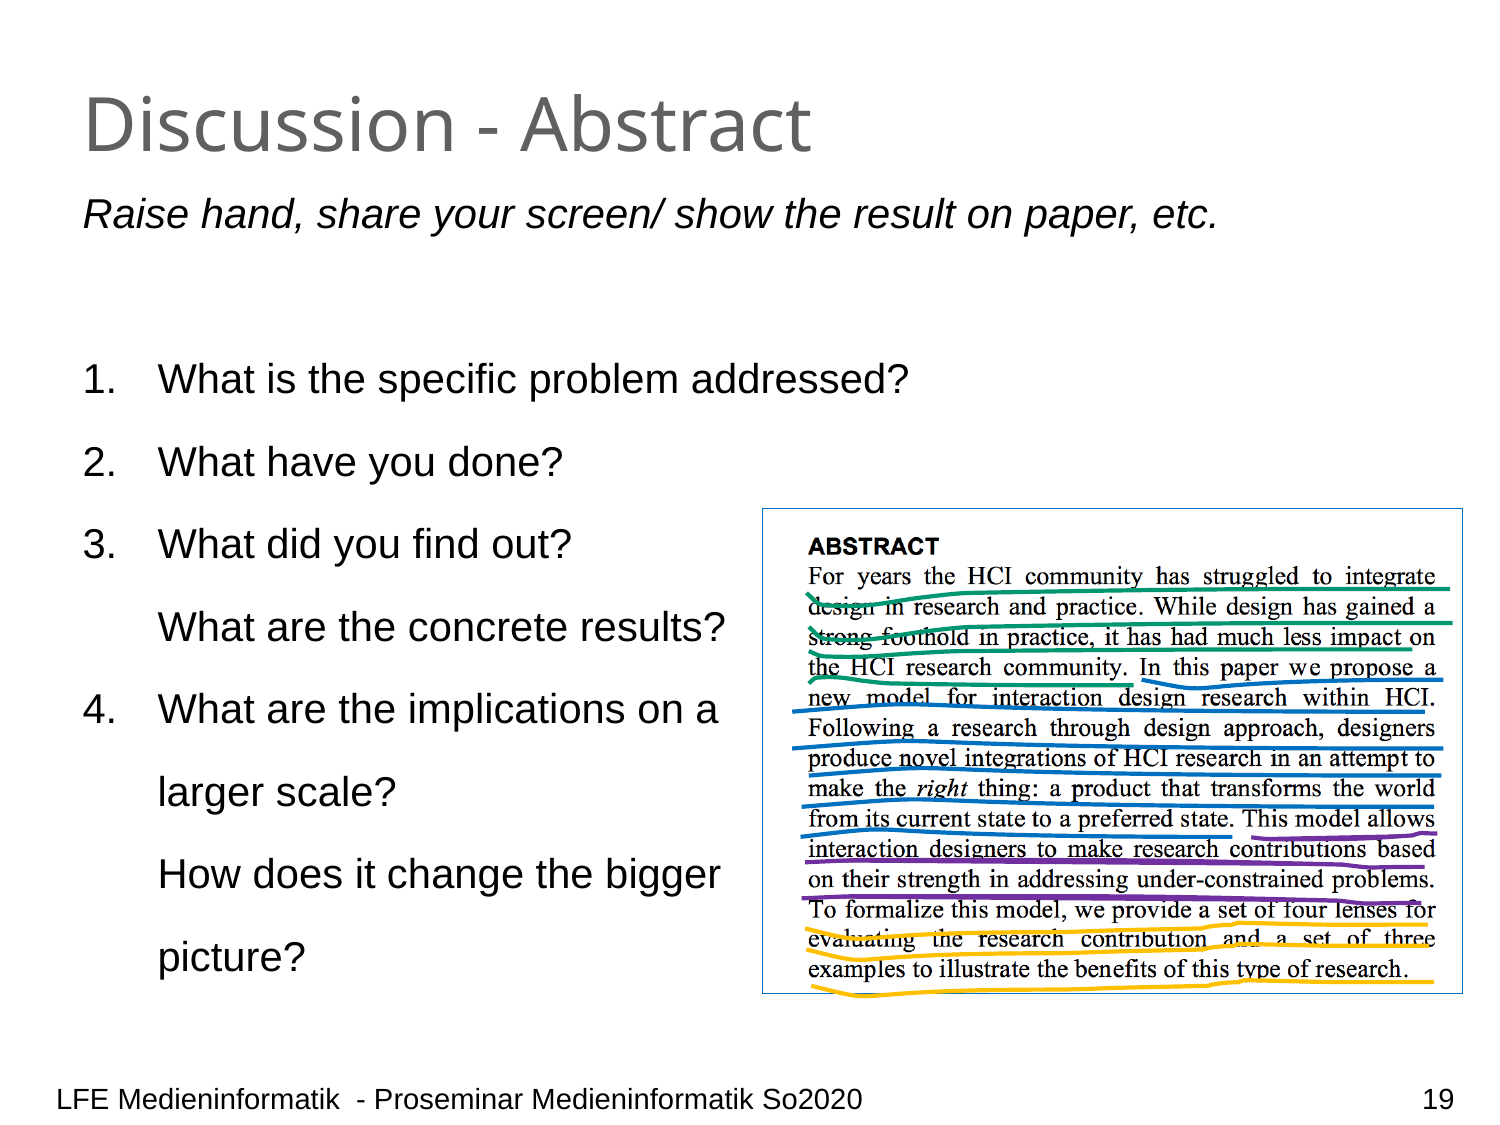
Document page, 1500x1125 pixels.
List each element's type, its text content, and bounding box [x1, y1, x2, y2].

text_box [804, 922, 1435, 997]
slide_number 19 [1412, 1072, 1463, 1121]
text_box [791, 679, 1444, 838]
title Discussion - Abstract [75, 28, 1425, 172]
picture [761, 508, 1463, 994]
list Raise hand, share your screen/ show the result on paper, etc. What is the specific problem addressed? What have you done? What did you find out? What are the concrete results? What are the implications on a larger scale? How does it change the bigger picture? [75, 172, 1425, 927]
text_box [801, 832, 1438, 904]
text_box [806, 588, 1453, 686]
